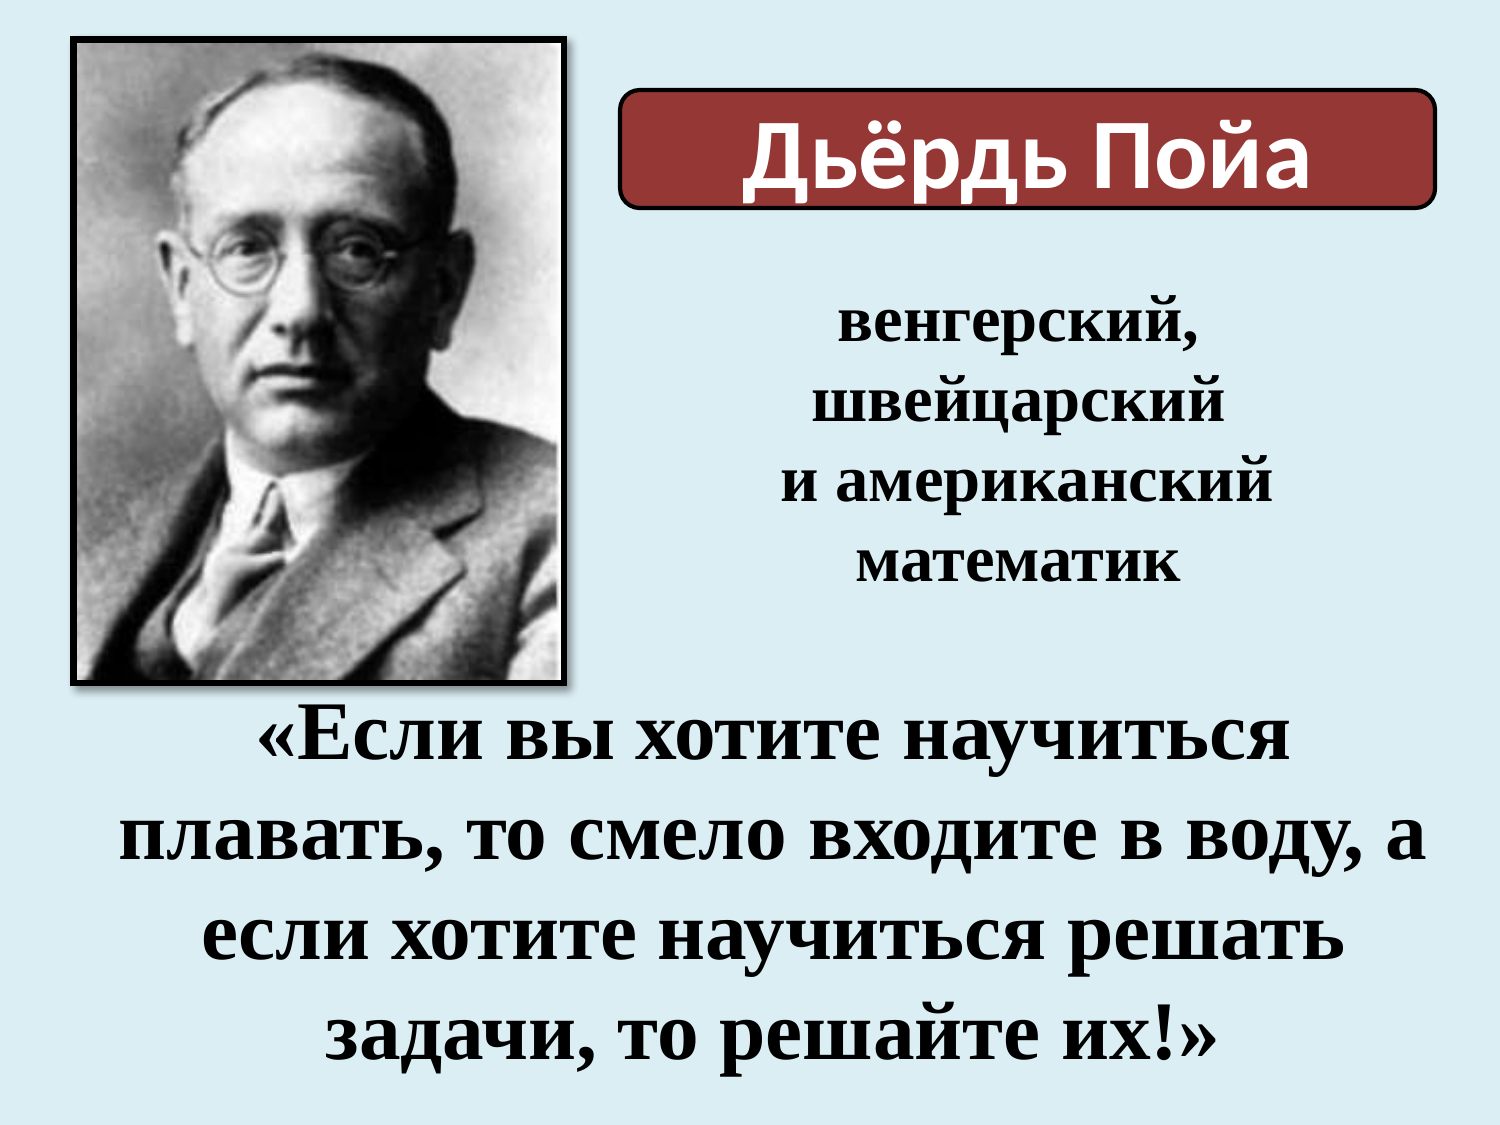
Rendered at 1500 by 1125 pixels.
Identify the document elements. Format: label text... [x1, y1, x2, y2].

text_box венгерский, швейцарский и американский математик [643, 267, 1394, 602]
picture [76, 42, 562, 681]
text_box Дьёрдь Пойа [617, 87, 1438, 211]
text_box «Если вы хотите научиться плавать, то смело входите в воду, а если хотите научиться решать задачи, то решайте их!» [88, 668, 1459, 1084]
